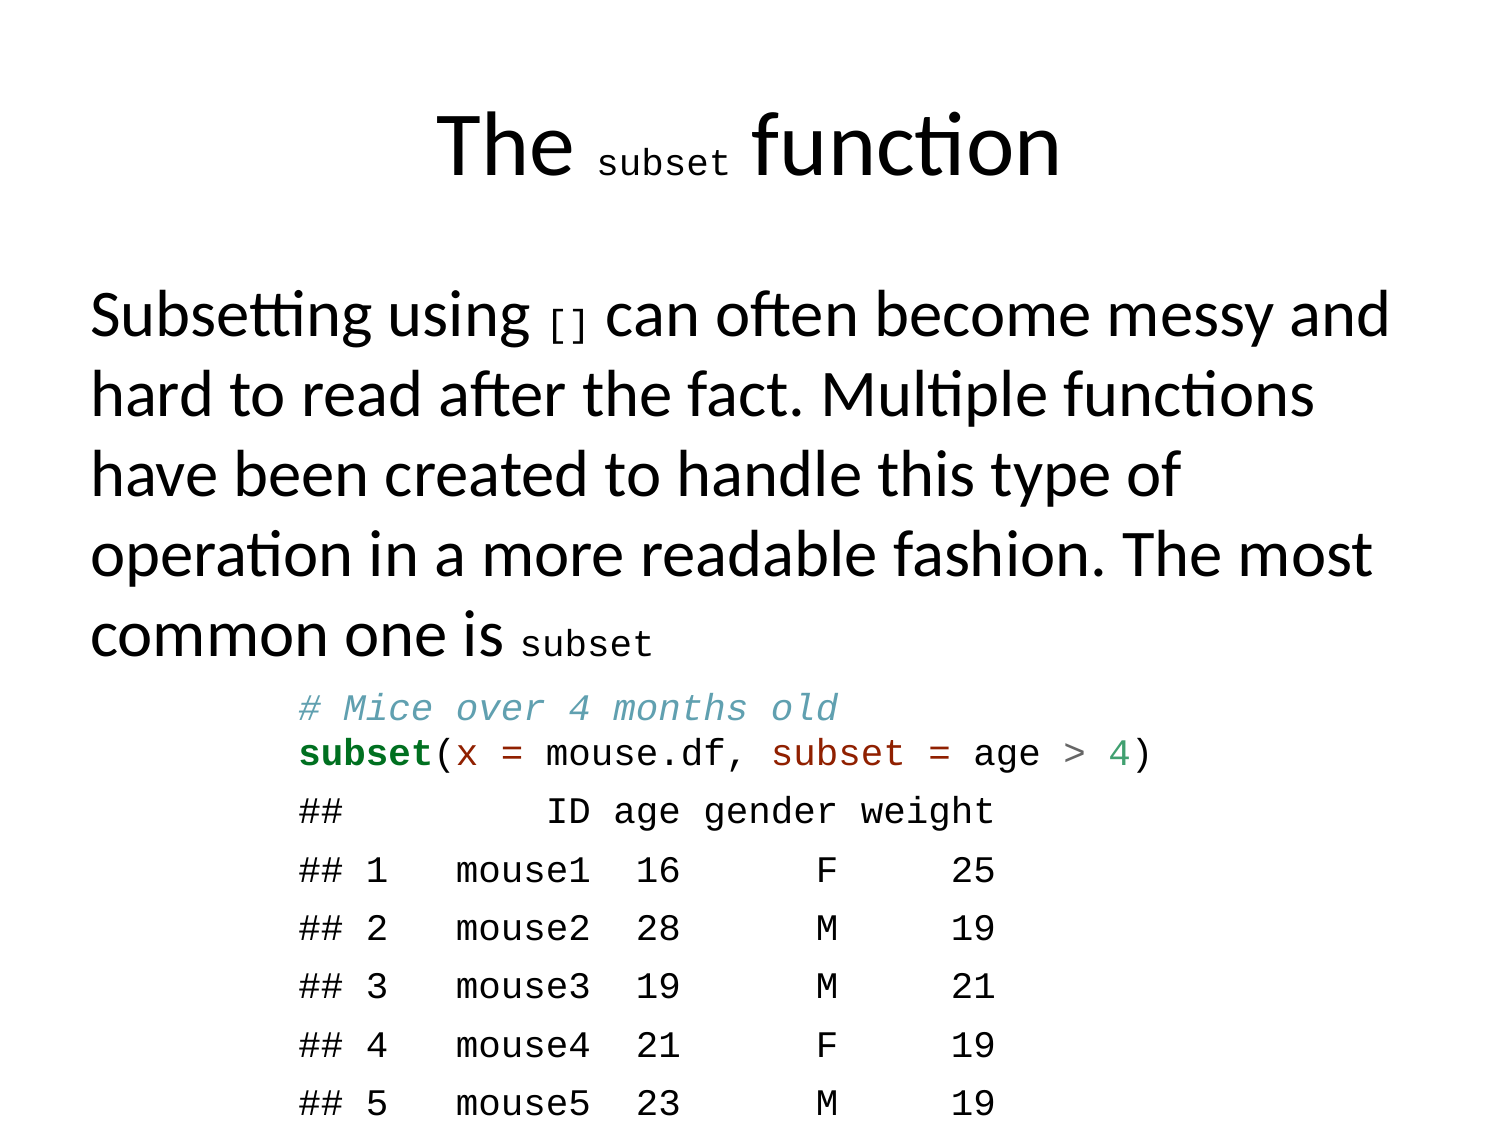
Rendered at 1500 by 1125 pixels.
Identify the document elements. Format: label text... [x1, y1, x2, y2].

list Subsetting using [] can often become messy and hard to read after the fact. Multiple functions have been created to handle this type of operation in a more readable fashion. The most common one is subset # Mice over 4 months old subset(x = mouse.df, subset = age > 4) ## ID age gender weight ## 1 mouse1 16 F 25 ## 2 mouse2 28 M 19 ## 3 mouse3 19 M 21 ## 4 mouse4 21 F 19 ## 5 mouse5 23 M 19 ## 6 mouse6 20 F 27 ## 7 mouse7 25 F 22 ## 8 mouse8 24 M 21 ## 9 mouse9 27 M 17 ## 10 mouse10 22 F 22 [75, 262, 1425, 1005]
title The subset function [75, 45, 1425, 233]
